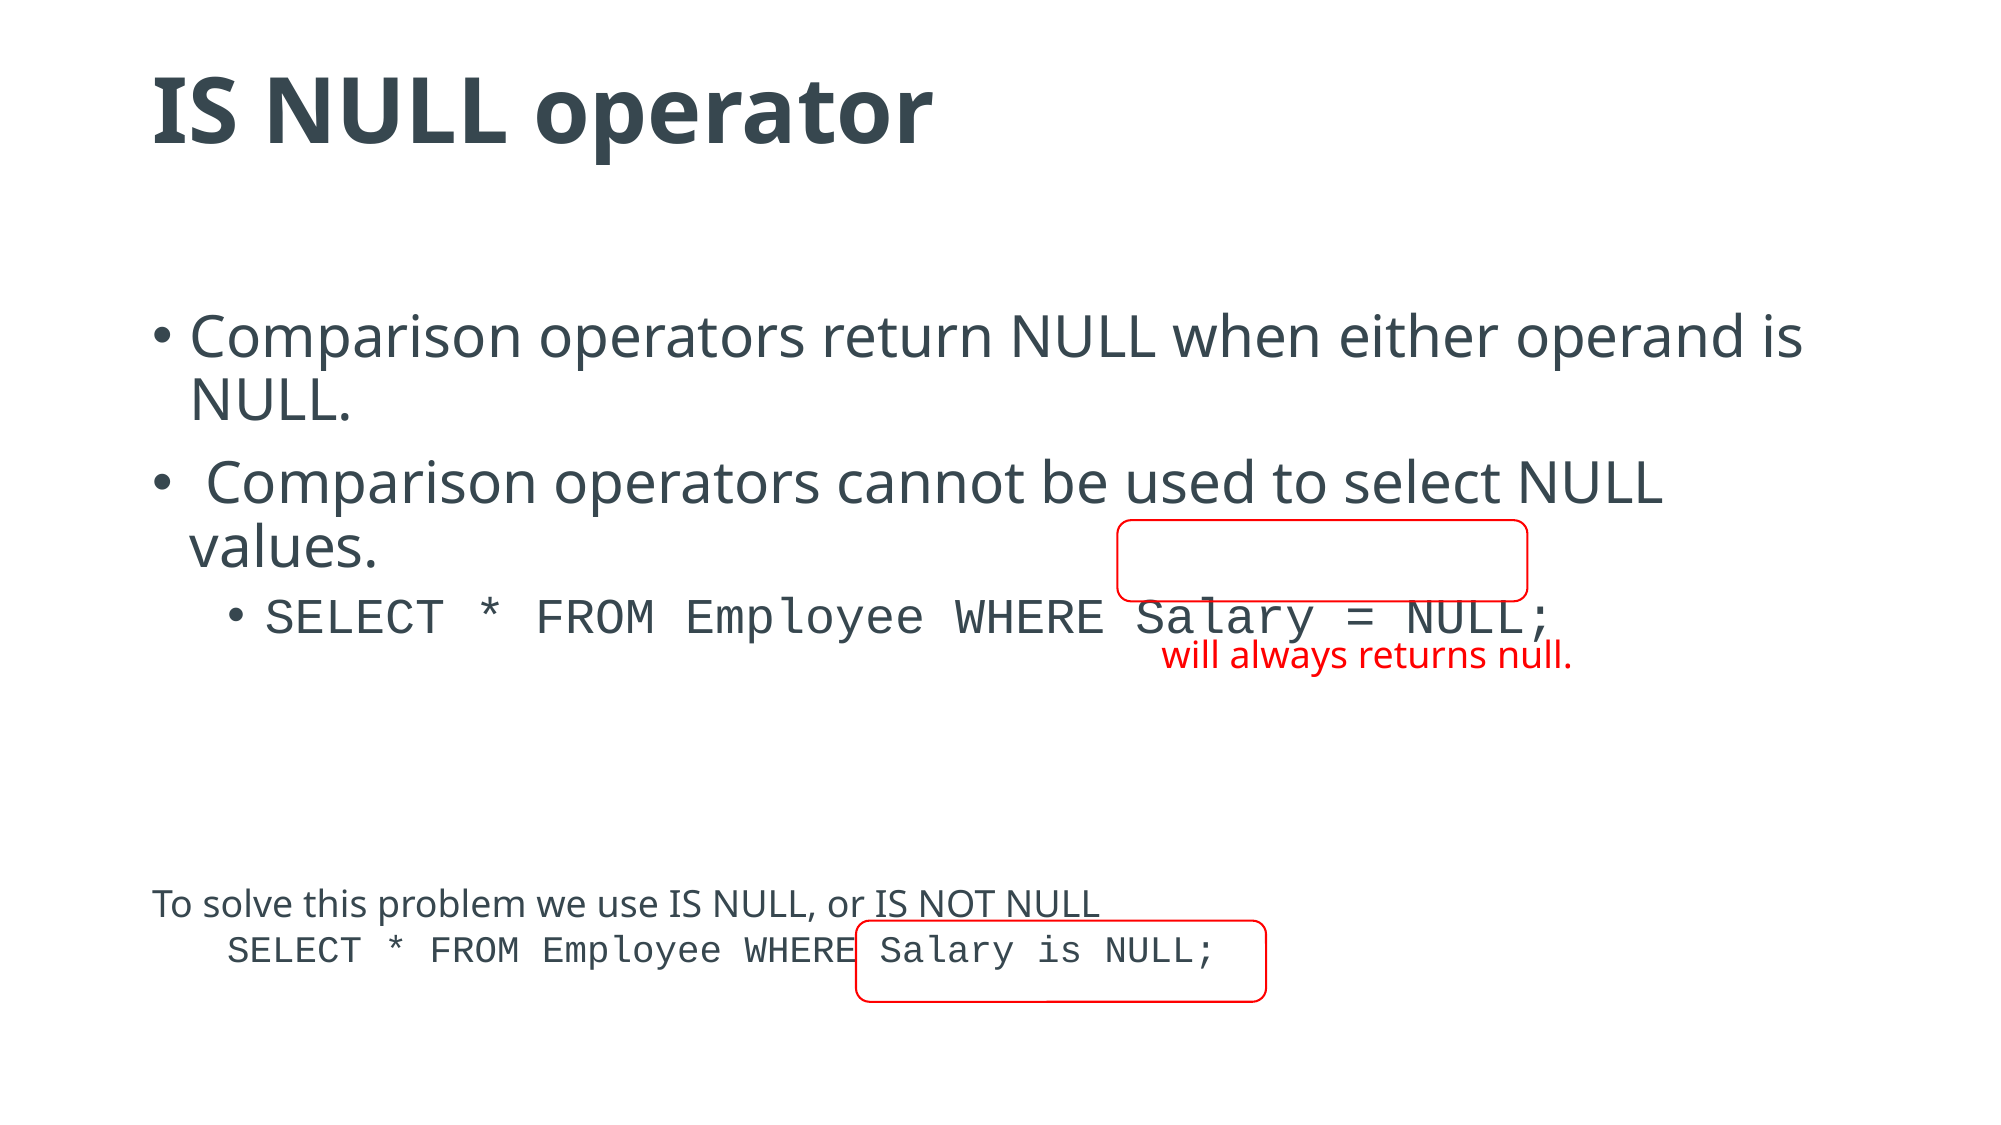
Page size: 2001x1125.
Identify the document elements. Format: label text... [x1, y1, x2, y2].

title IS NULL operator [137, 59, 1863, 278]
list Comparison operators return NULL when either operand is NULL. Comparison operators cannot be used to select NULL values. SELECT * FROM Employee WHERE Salary = NULL; [137, 299, 1863, 1014]
text_box [854, 919, 1268, 1003]
text_box will always returns null. [1146, 623, 2000, 684]
text_box To solve this problem we use IS NULL, or IS NOT NULL SELECT * FROM Employee WHERE Salary is NULL; [137, 872, 1759, 978]
text_box [1116, 519, 1529, 603]
